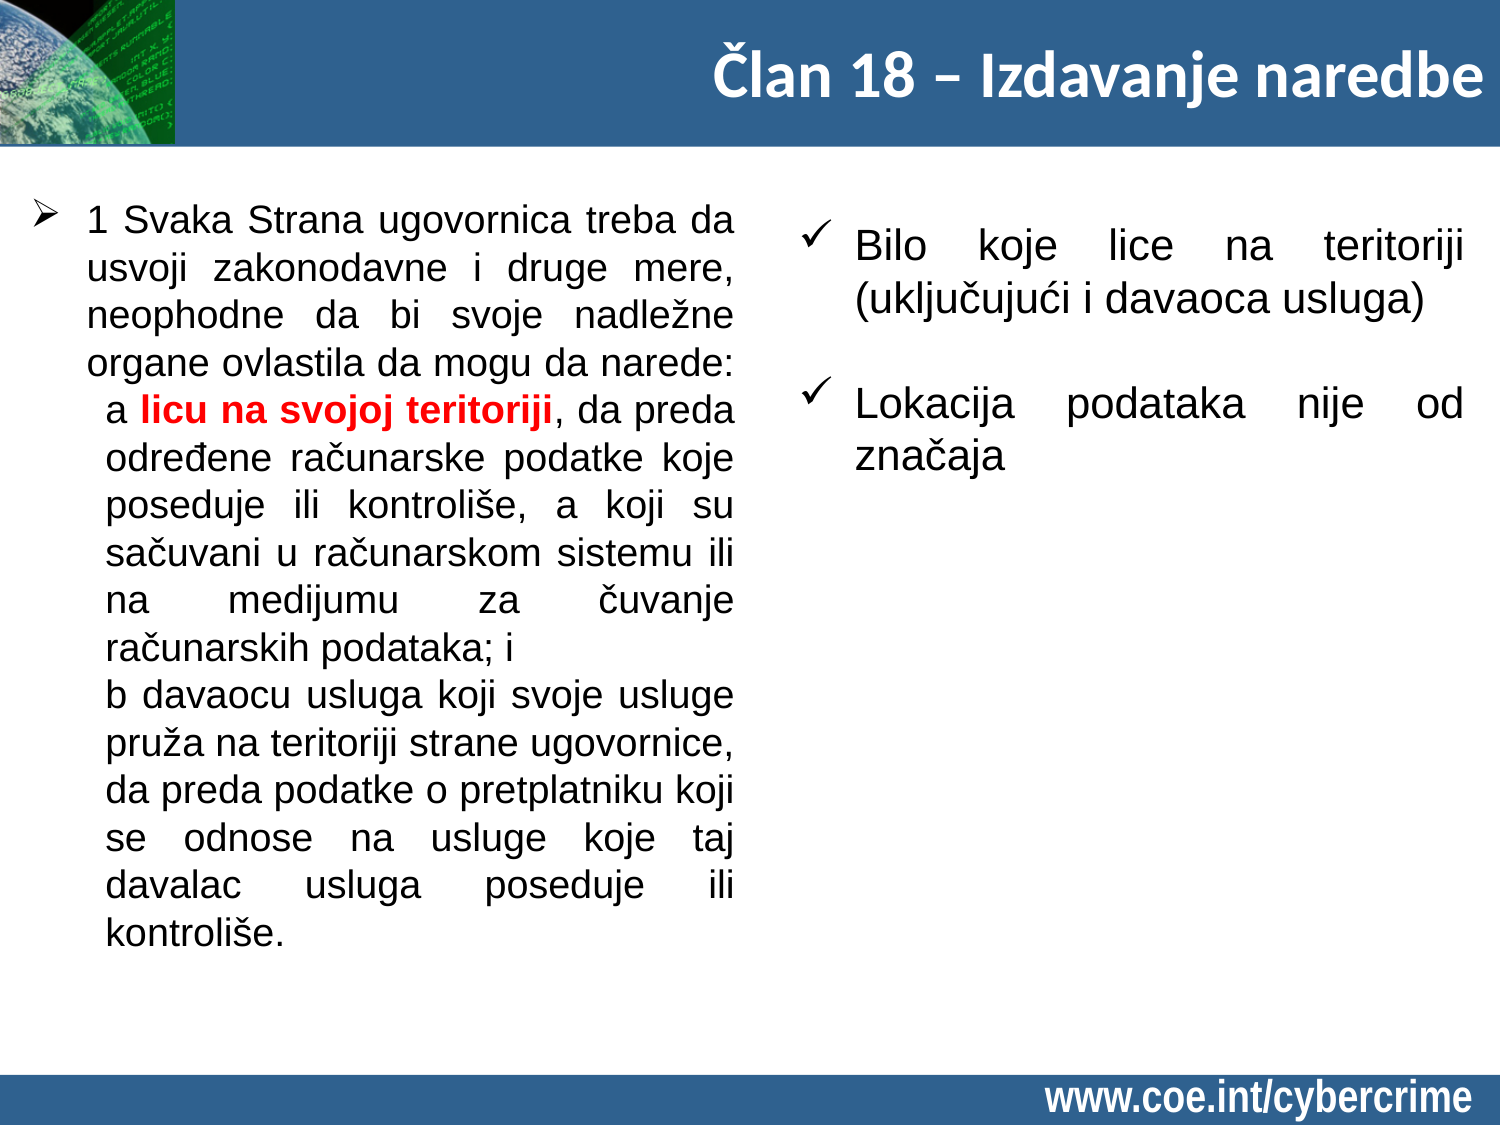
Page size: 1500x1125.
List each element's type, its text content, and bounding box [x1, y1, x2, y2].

text_box Bilo koje lice na teritoriji (uključujući i davaoca usluga) Lokacija podataka nije od značaja [783, 209, 1480, 540]
text_box [0, 1073, 1030, 1125]
picture [0, 0, 175, 144]
text_box Član 18 – Izdavanje naredbe [177, 0, 1500, 149]
text_box 1 Svaka Strana ugovornica treba da usvoji zakonodavne i druge mere, neophodne da bi svoje nadležne organe ovlastila da mogu da narede: a licu na svojoj teritoriji, da preda određene računarske podatke koje poseduje ili kontroliše, a koji su sačuvani u računarskom sistemu ili na medijumu za čuvanje računarskih podataka; i b davaocu usluga koji svoje usluge pruža na teritoriji strane ugovornice, da preda podatke o pretplatniku koji se odnose na usluge koje taj davalac usluga poseduje ili kontroliše. [15, 186, 750, 962]
text_box www.coe.int/cybercrime [1030, 1059, 1500, 1125]
